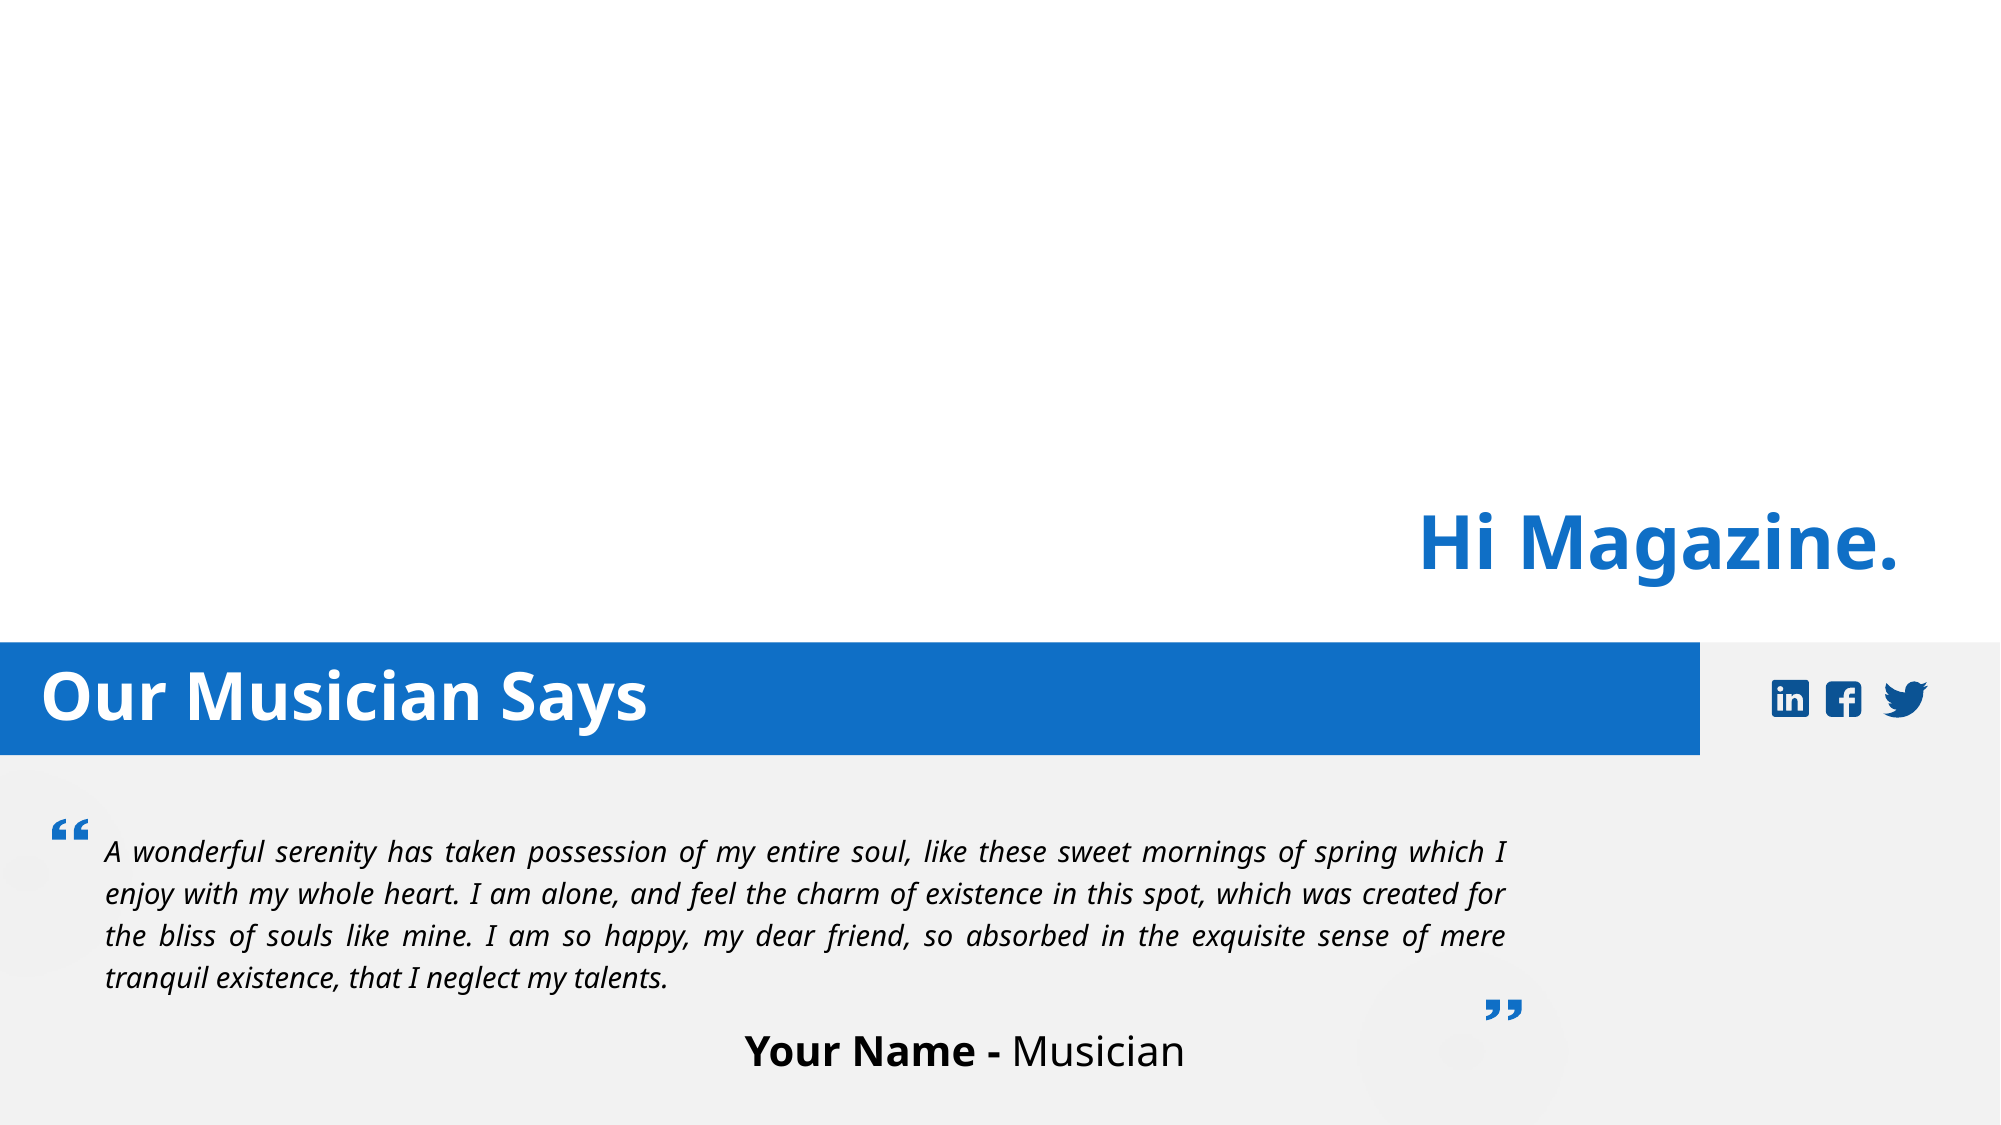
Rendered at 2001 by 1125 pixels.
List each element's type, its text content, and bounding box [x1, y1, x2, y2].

text_box Your Name - Musician [620, 1021, 1310, 1083]
picture [0, 0, 2000, 643]
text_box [1771, 679, 1929, 718]
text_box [52, 818, 1522, 1021]
text_box Our Musician Says [25, 646, 939, 742]
